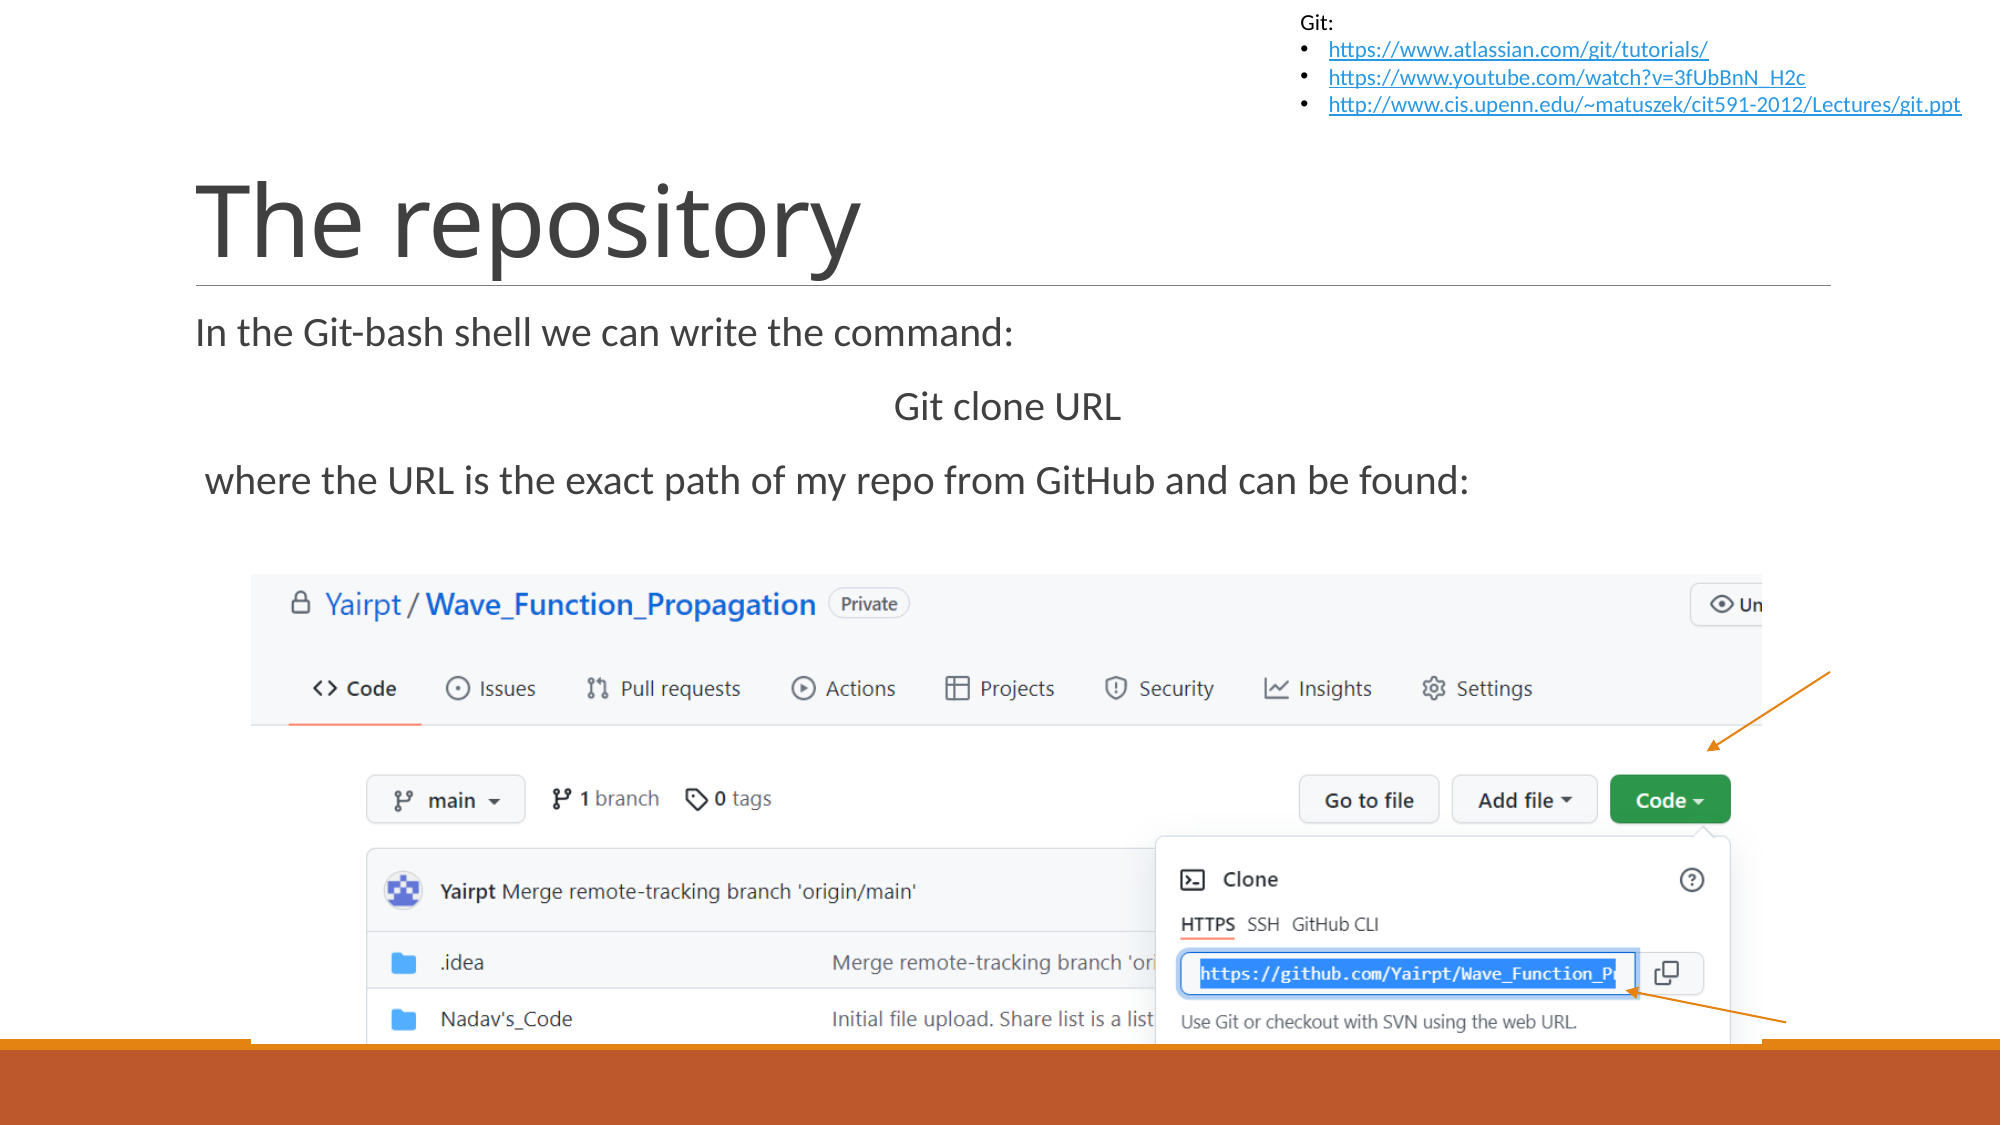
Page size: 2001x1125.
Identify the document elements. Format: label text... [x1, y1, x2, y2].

text_box Git: https://www.atlassian.com/git/tutorials/ https://www.youtube.com/watch?v=3fUbBnN_H2c http://www.cis.upenn.edu/~matuszek/cit591-2012/Lectures/git.ppt [1285, 0, 2000, 153]
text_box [1624, 989, 1787, 1023]
list In the Git-bash shell we can write the command: Git clone URL where the URL is the exact path of my repo from GitHub and can be found: [180, 302, 1830, 963]
title The repository [180, 47, 1830, 285]
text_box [1706, 671, 1831, 752]
picture [250, 573, 1763, 1045]
